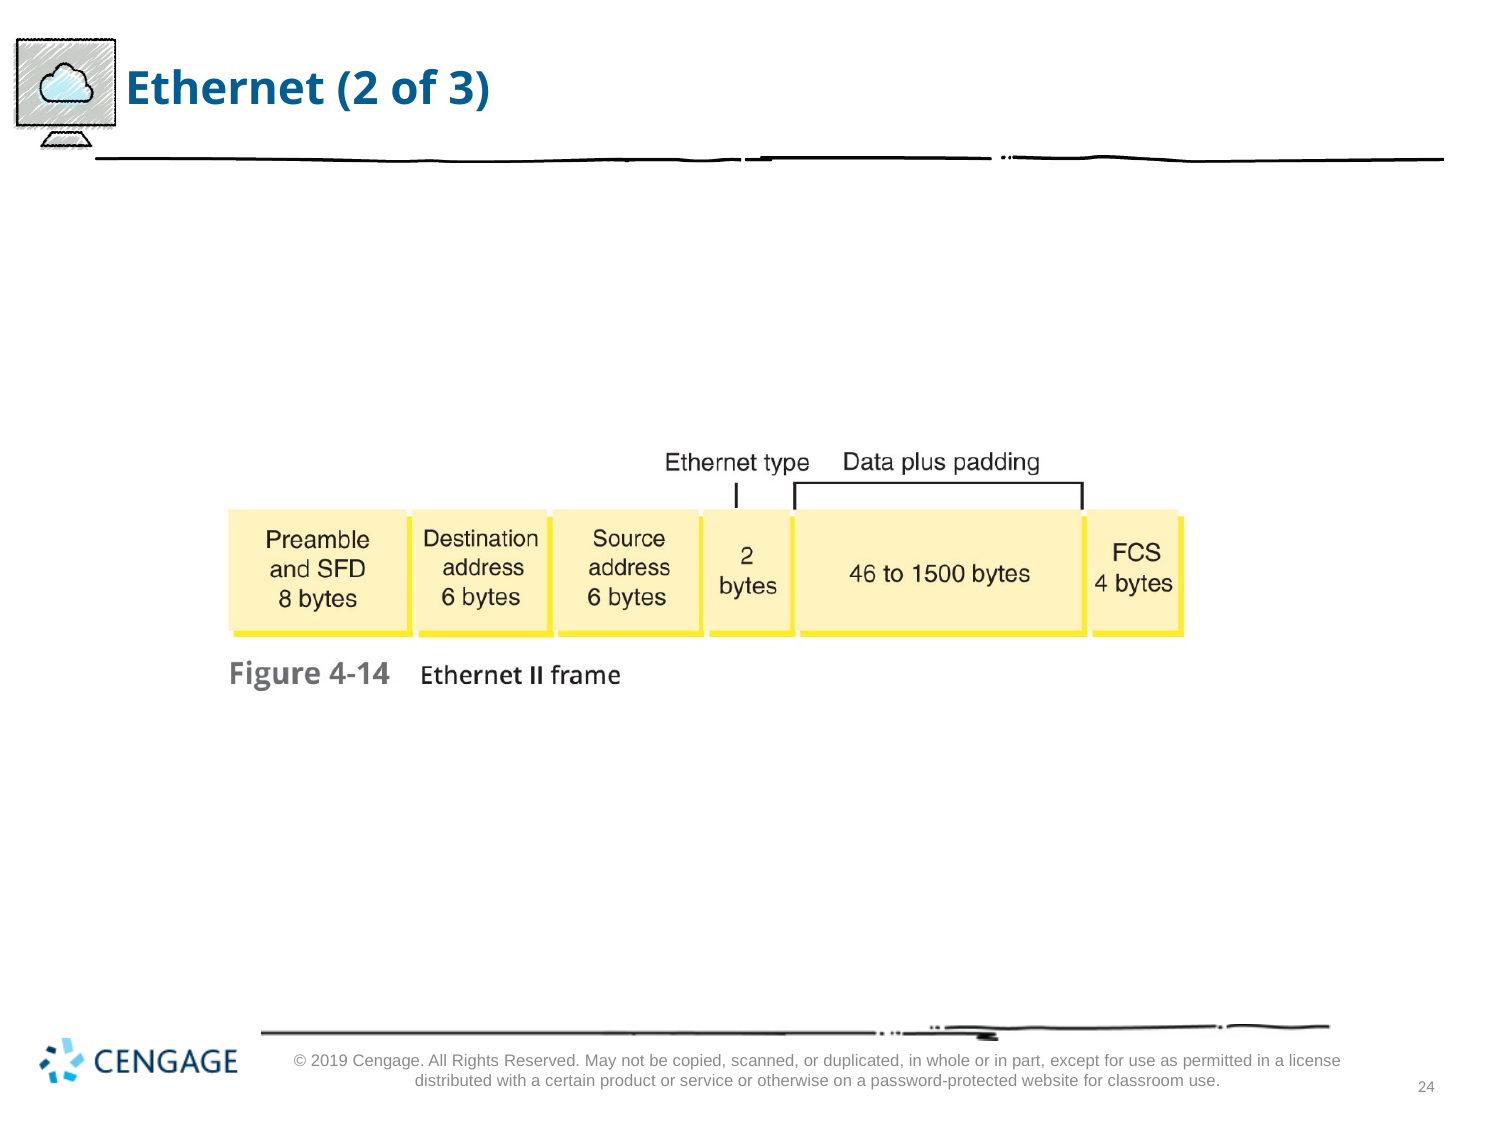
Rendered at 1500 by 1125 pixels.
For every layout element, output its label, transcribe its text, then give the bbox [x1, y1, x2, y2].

picture [224, 449, 1186, 694]
picture [13, 36, 117, 151]
title Ethernet (2 of 3) [125, 66, 1442, 116]
picture [95, 155, 1444, 163]
picture [261, 1024, 1331, 1041]
footer © 2019 Cengage. All Rights Reserved. May not be copied, scanned, or duplicated, in whole or in part, except for use as permitted in a license distributed with a certain product or service or otherwise on a password-protected website for classroom use. [262, 1050, 1375, 1091]
picture [19, 1024, 250, 1096]
